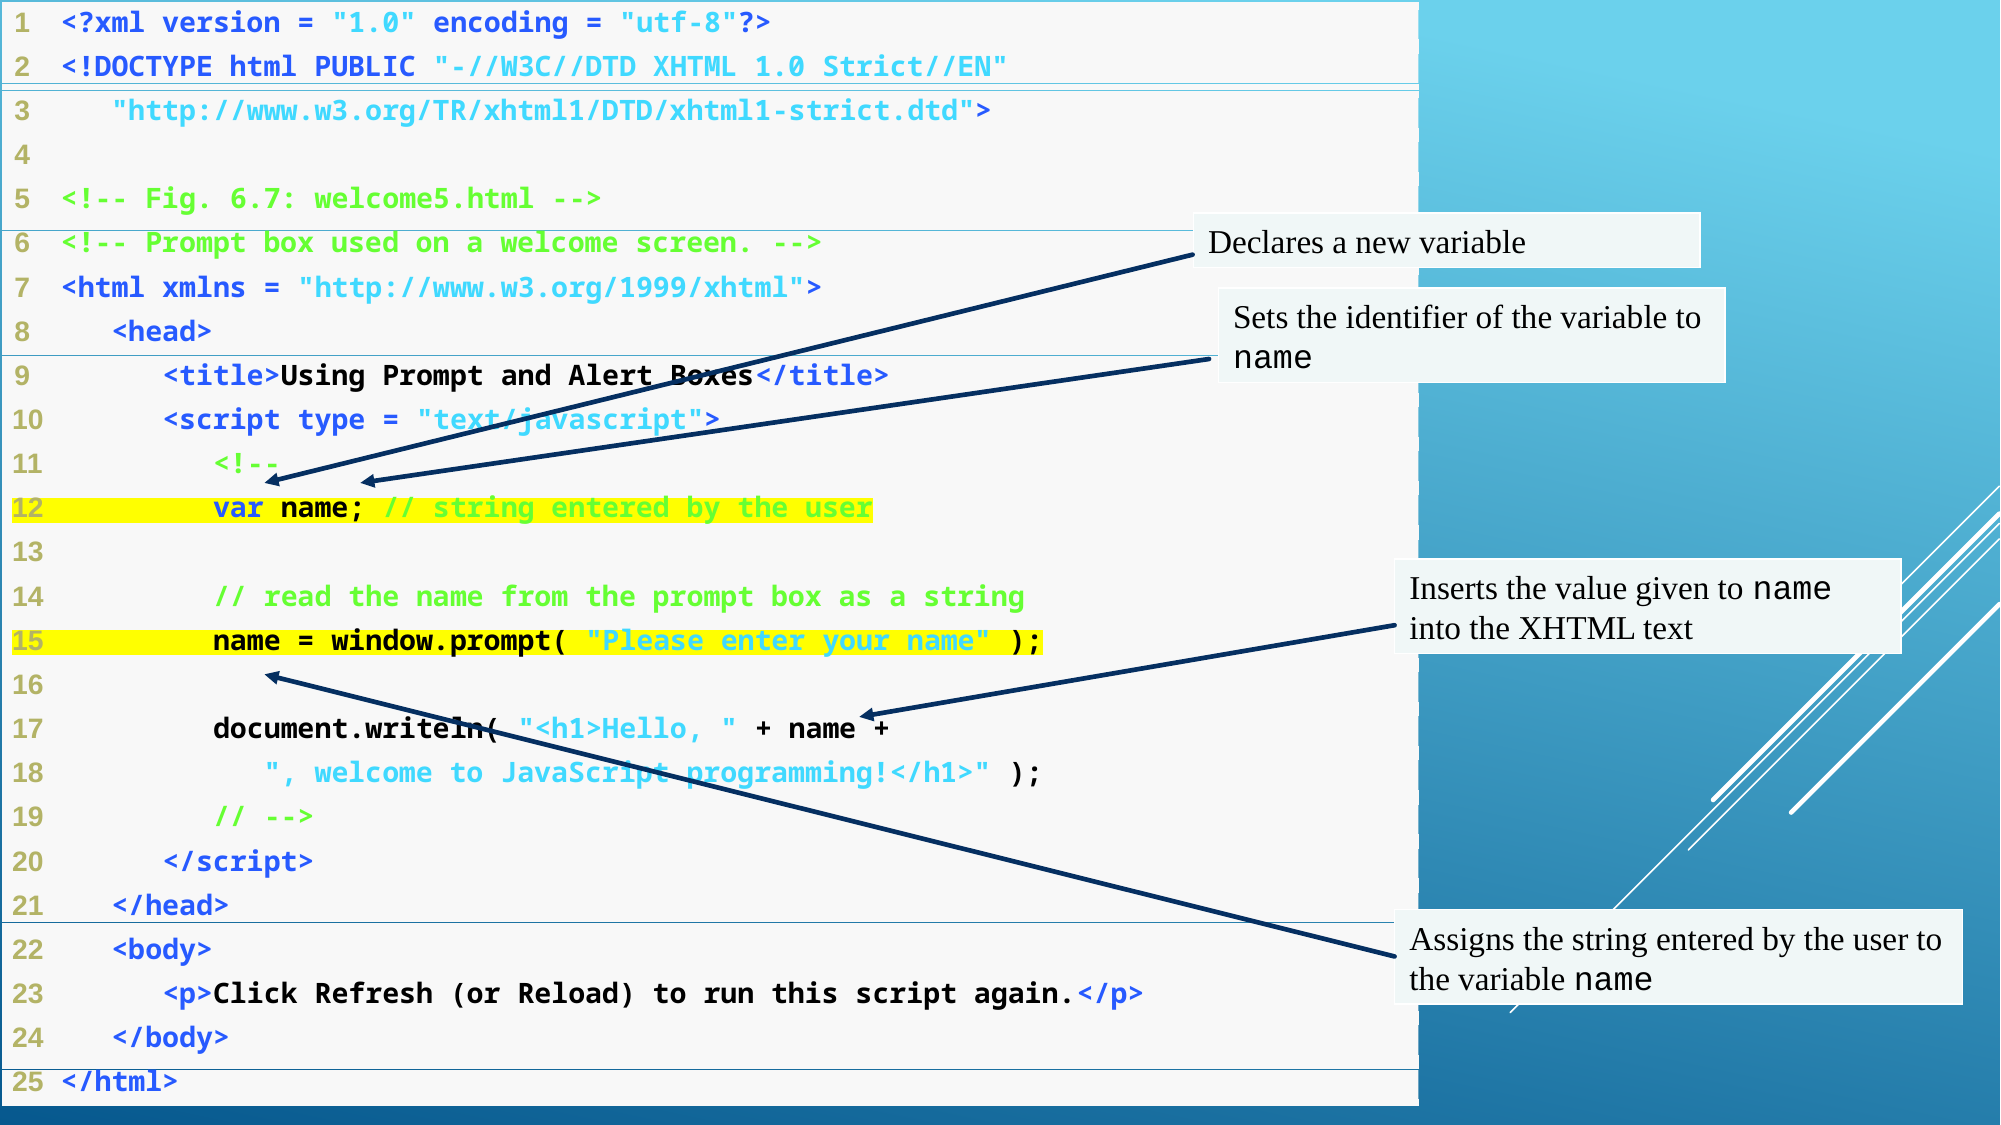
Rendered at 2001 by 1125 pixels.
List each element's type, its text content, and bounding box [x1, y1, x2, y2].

text_box Inserts the value given to name into the XHTML text [1430, 558, 1902, 654]
text_box Declares a new variable [1430, 212, 1701, 268]
text_box Assigns the string entered by the user to the variable name [1430, 909, 1963, 1004]
text_box Sets the identifier of the variable to name [1430, 287, 1726, 383]
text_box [0, 2, 1430, 1125]
